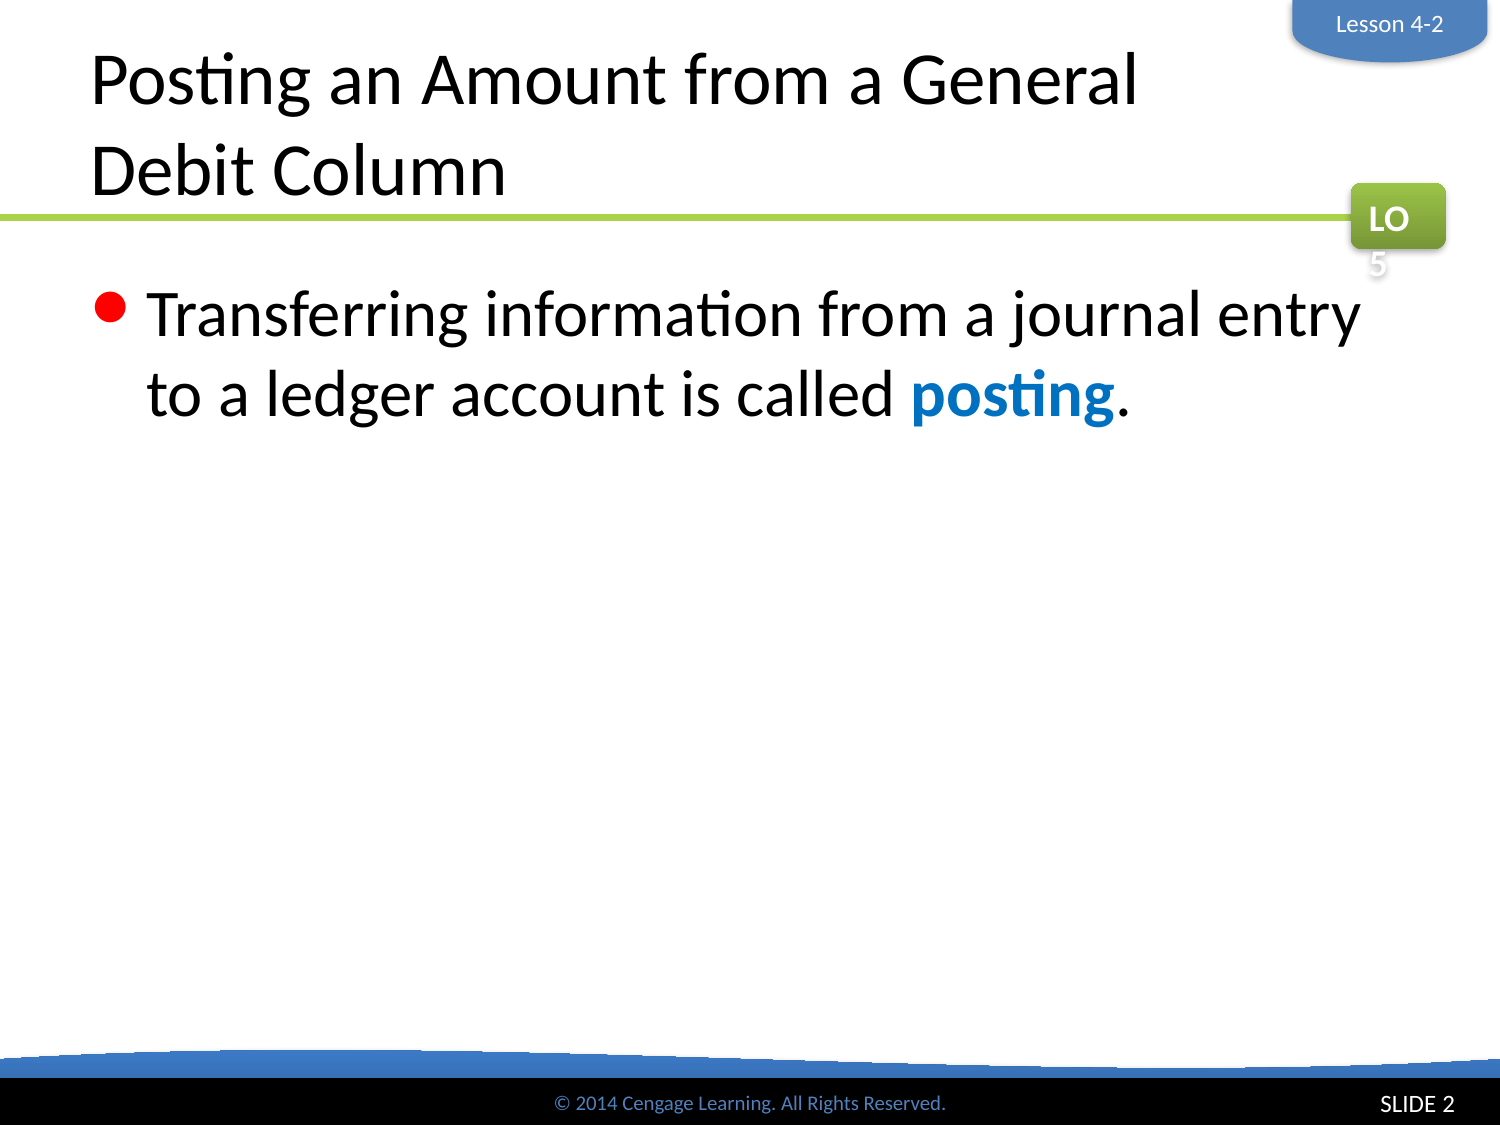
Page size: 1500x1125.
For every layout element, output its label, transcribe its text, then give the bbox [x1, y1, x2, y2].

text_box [1292, 0, 1488, 63]
title Posting an Amount from a General Debit Column [75, 29, 1288, 218]
list Transferring information from a journal entry to a ledger account is called posting. [75, 262, 1425, 1005]
text_box LO5 [1350, 183, 1446, 250]
slide_number SLIDE 2 [1170, 1080, 1470, 1125]
